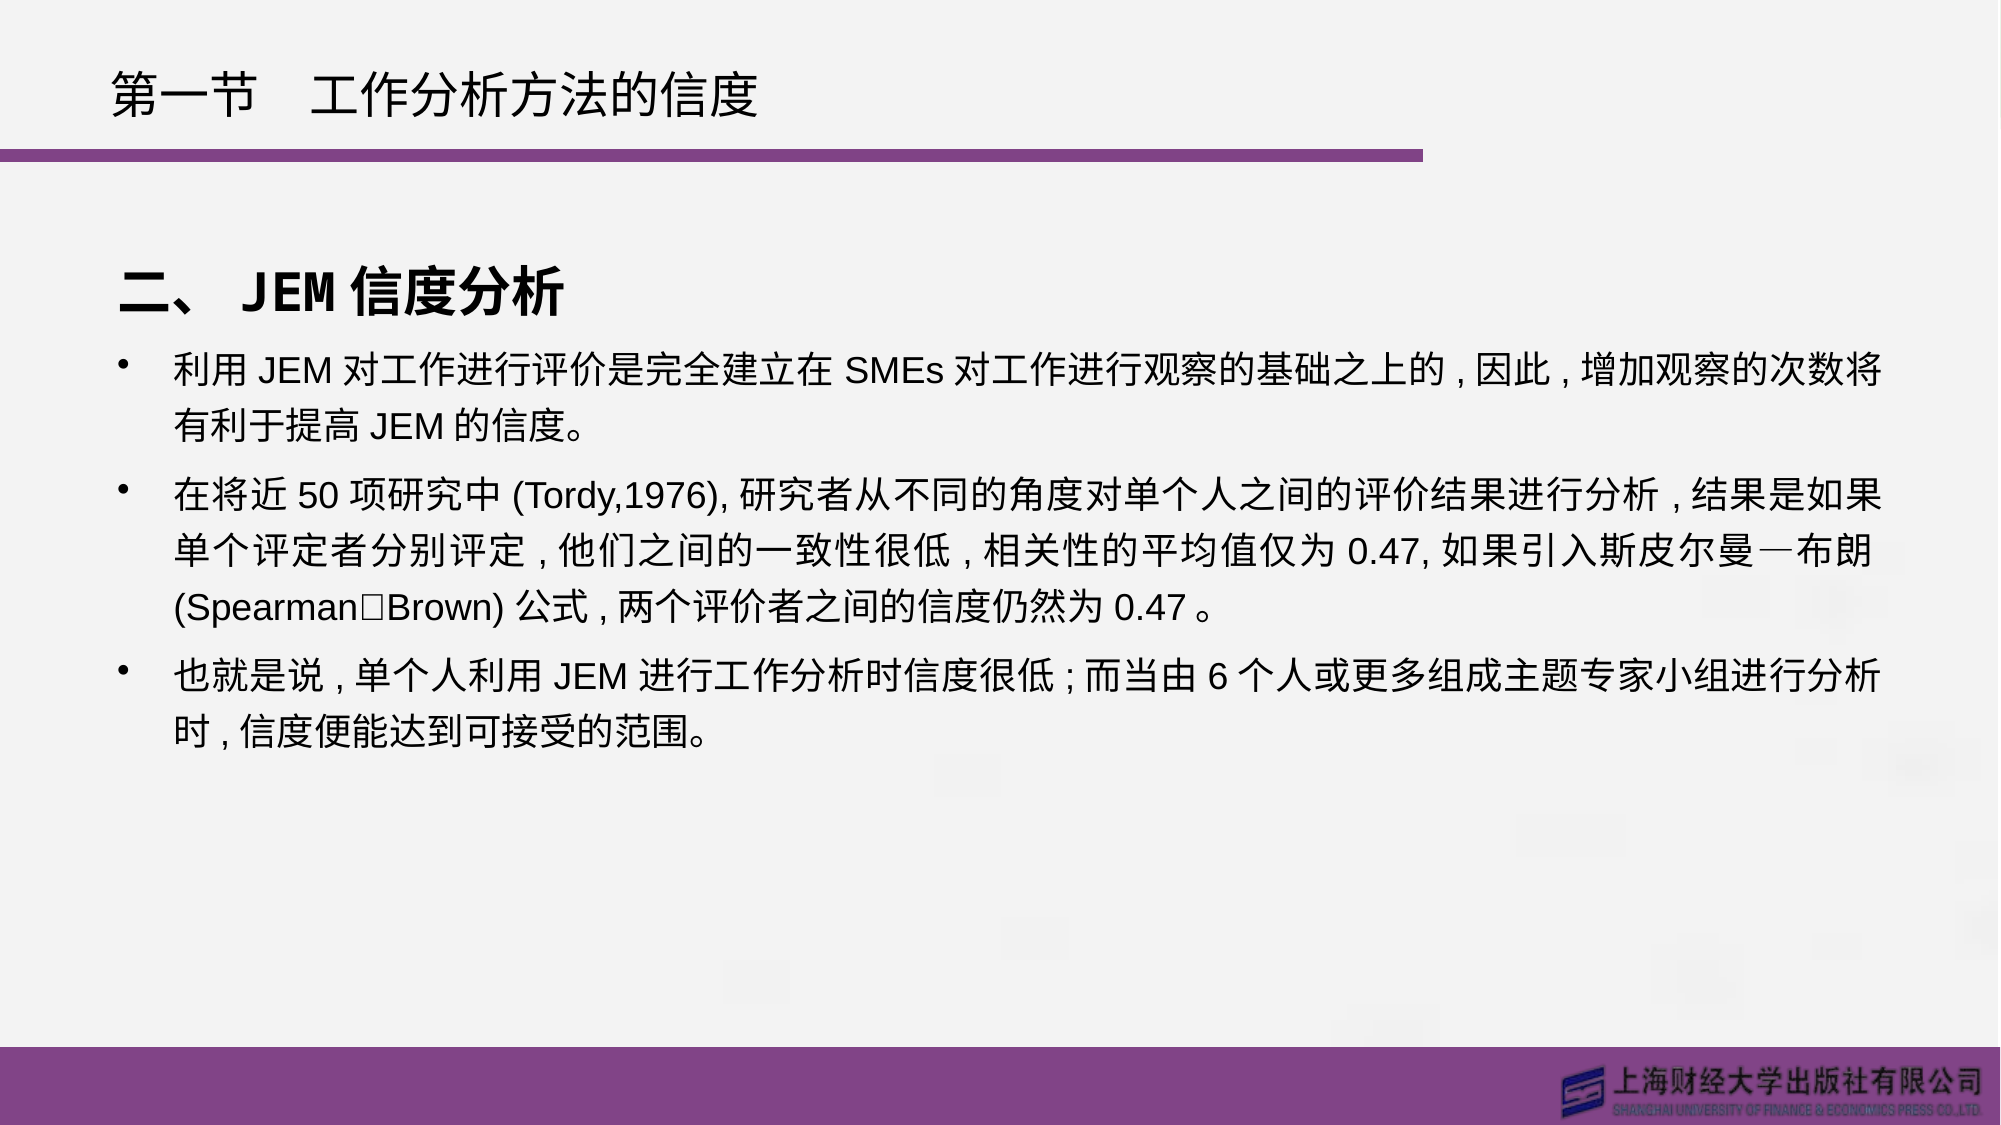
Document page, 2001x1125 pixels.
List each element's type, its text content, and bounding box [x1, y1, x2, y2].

title 第一节 工作分析方法的信度 [94, 42, 1451, 146]
list 二、JEM信度分析 利用JEM对工作进行评价是完全建立在SMEs对工作进行观察的基础之上的,因此,增加观察的次数将有利于提高JEM的信度。 在将近50项研究中(Tordy,1976),研究者从不同的角度对单个人之间的评价结果进行分析,结果是如果单个评定者分别评定,他们之间的一致性很低,相关性的平均值仅为0.47,如果引入斯皮尔曼—布朗(Spearman􀆼Brown)公式,两个评价者之间的信度仍然为0.47。 也就是说,单个人利用JEM进行工作分析时信度很低;而当由6个人或更多组成主题专家小组进行分析时,信度便能达到可接受的范围。 [102, 233, 1898, 1032]
picture [0, 0, 2001, 1125]
